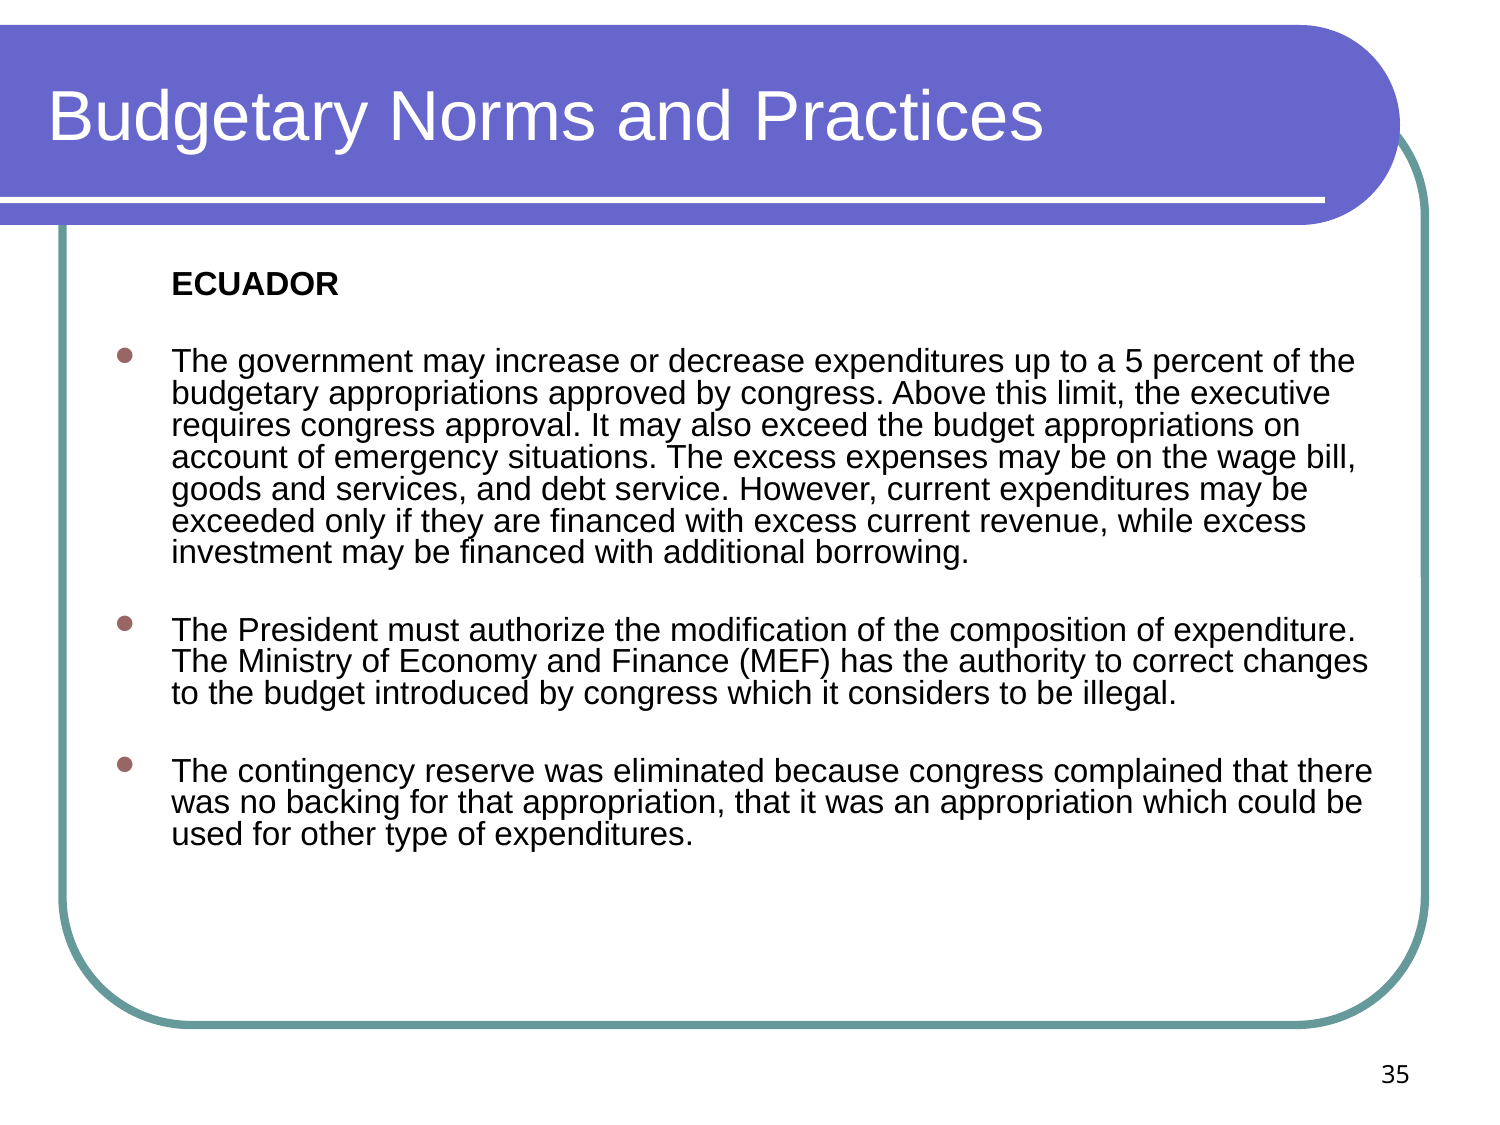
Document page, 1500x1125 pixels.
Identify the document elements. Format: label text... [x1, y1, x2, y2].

list ECUADOR The government may increase or decrease expenditures up to a 5 percent of the budgetary appropriations approved by congress. Above this limit, the executive requires congress approval. It may also exceed the budget appropriations on account of emergency situations. The excess expenses may be on the wage bill, goods and services, and debt service. However, current expenditures may be exceeded only if they are financed with excess current revenue, while excess investment may be financed with additional borrowing. The President must authorize the modification of the composition of expenditure. The Ministry of Economy and Finance (MEF) has the authority to correct changes to the budget introduced by congress which it considers to be illegal. The contingency reserve was eliminated because congress complained that there was no backing for that appropriation, that it was an appropriation which could be used for other type of expenditures. [99, 262, 1401, 988]
title Budgetary Norms and Practices [31, 37, 1348, 188]
slide_number 35 [1074, 1024, 1426, 1101]
